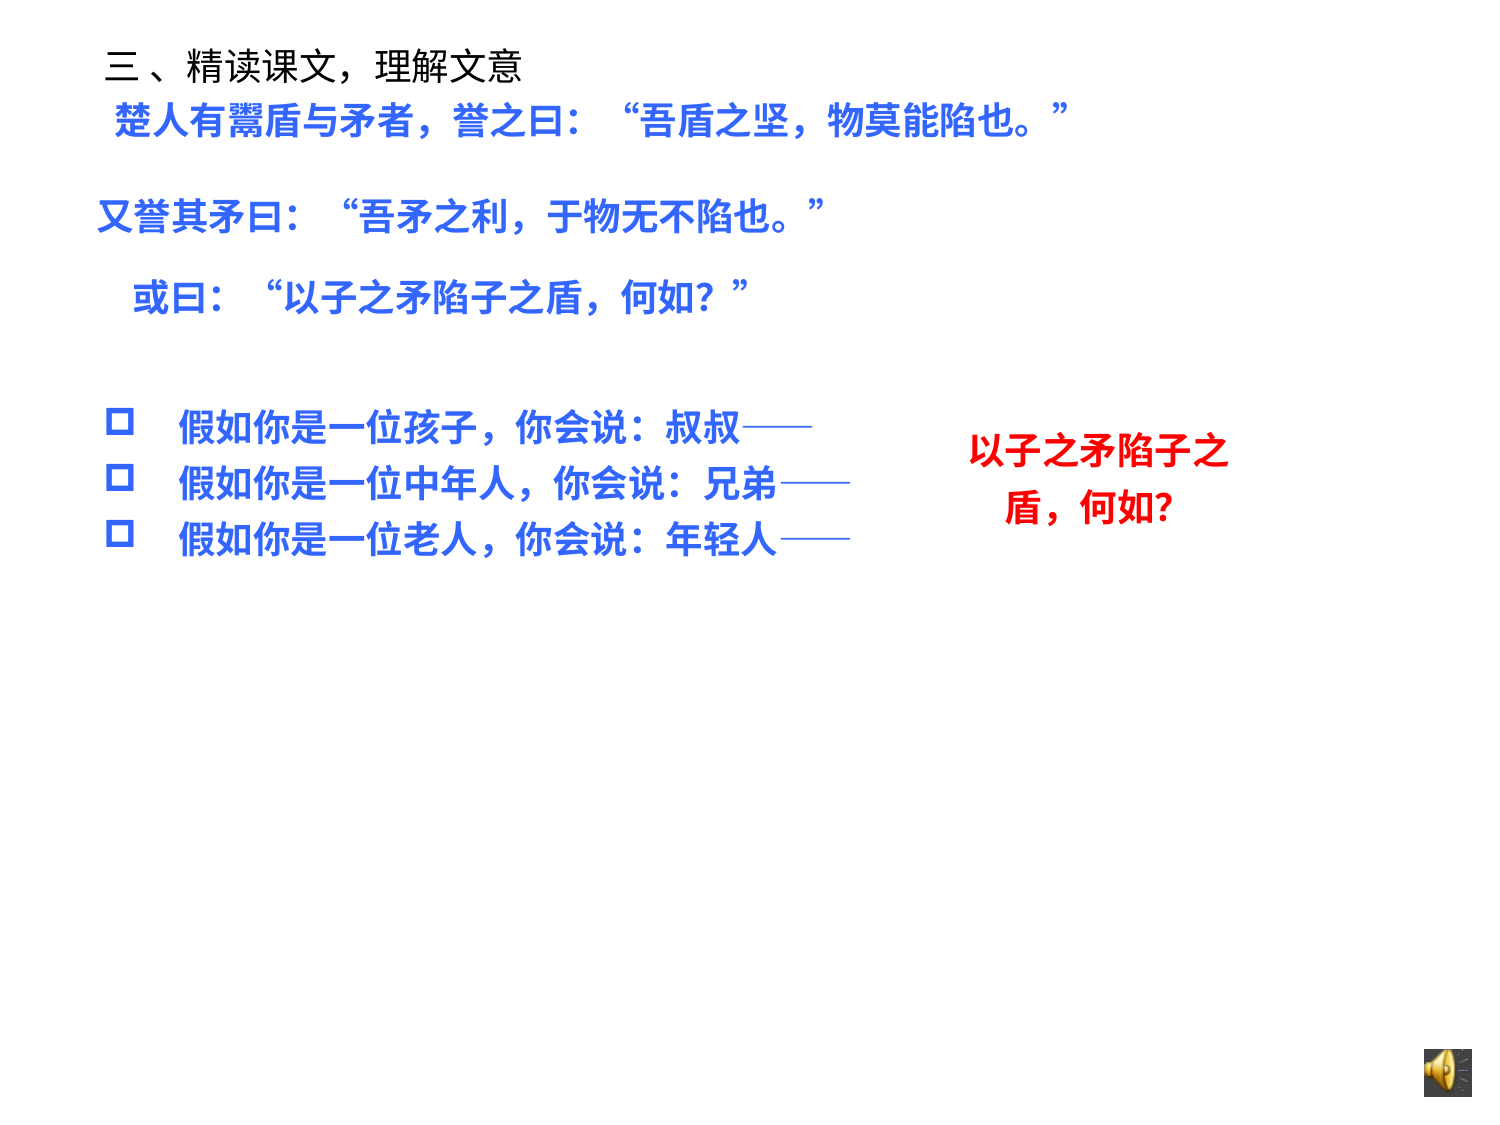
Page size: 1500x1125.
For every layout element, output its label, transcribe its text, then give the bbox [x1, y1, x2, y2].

text_box 假如你是一位孩子，你会说：叔叔—— 假如你是一位中年人，你会说：兄弟—— 假如你是一位老人，你会说：年轻人—— [88, 385, 1447, 569]
text_box 三 、精读课文，理解文意 [88, 35, 656, 96]
picture [1422, 1047, 1474, 1099]
text_box 或曰：“以子之矛陷子之盾，何如？” [117, 255, 785, 327]
text_box 楚人有鬻盾与矛者，誉之曰：“吾盾之坚，物莫能陷也。” [100, 89, 1365, 150]
text_box 又誉其矛曰：“吾矛之利，于物无不陷也。” [29, 125, 1247, 253]
text_box 以子之矛陷子之盾，何如？ [950, 408, 1247, 537]
